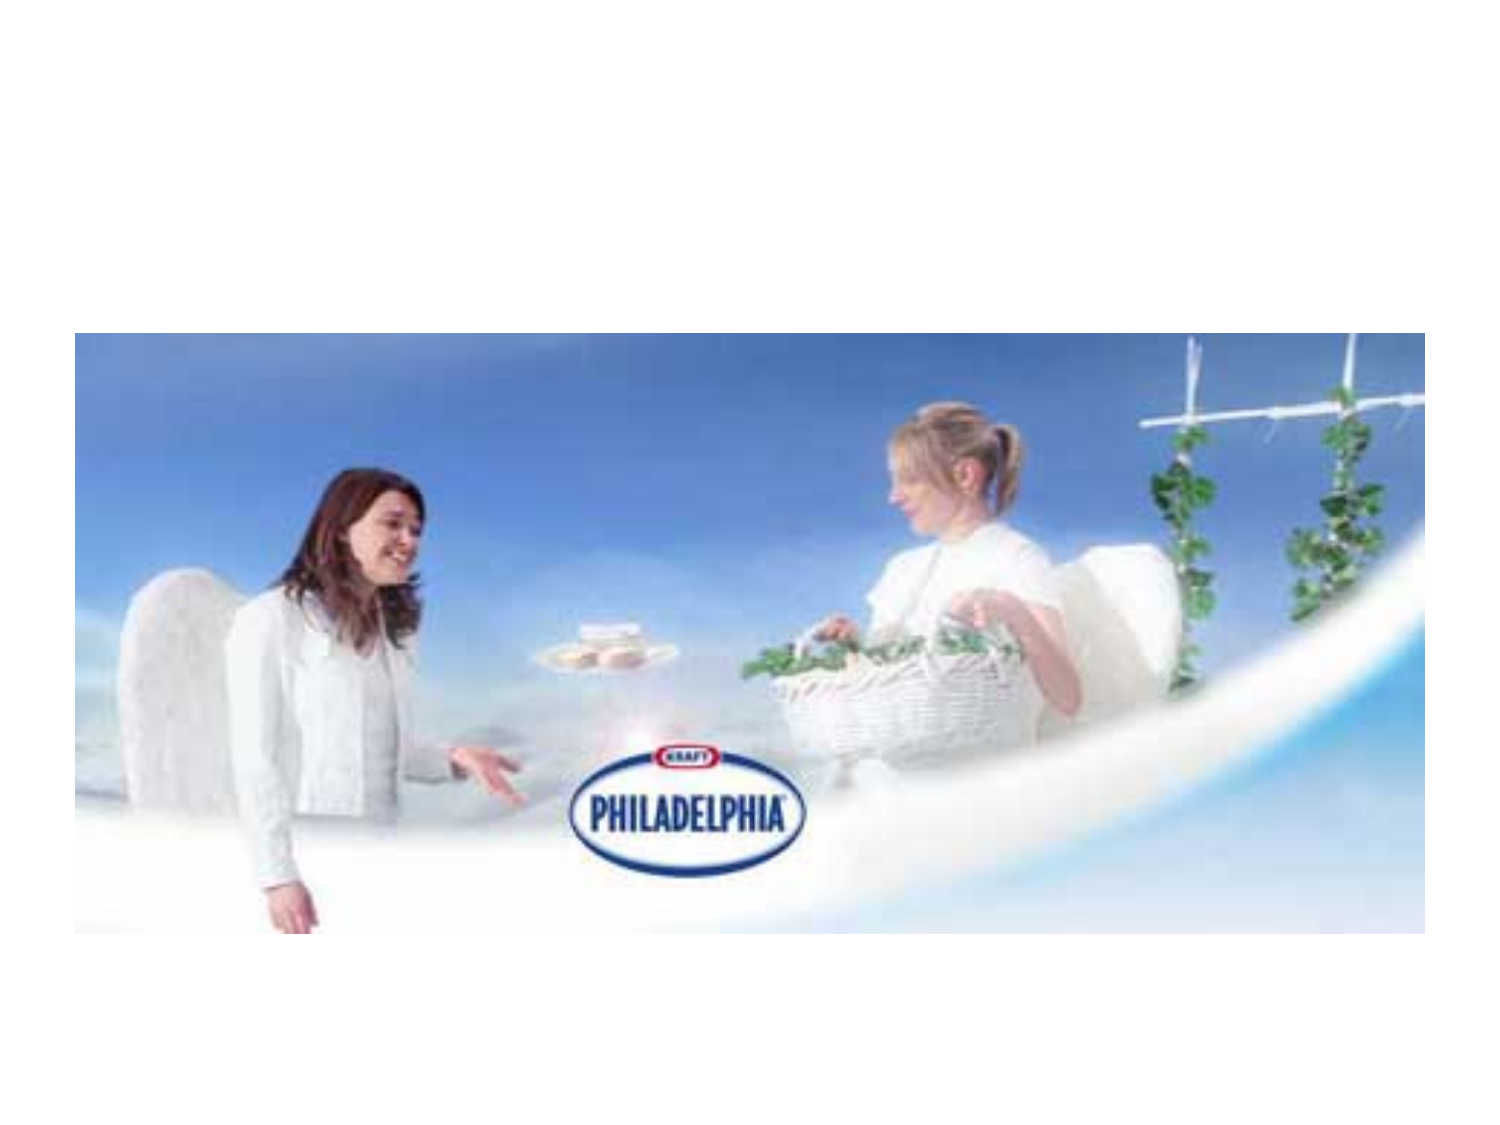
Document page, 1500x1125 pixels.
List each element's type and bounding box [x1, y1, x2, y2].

list [74, 262, 1426, 1006]
